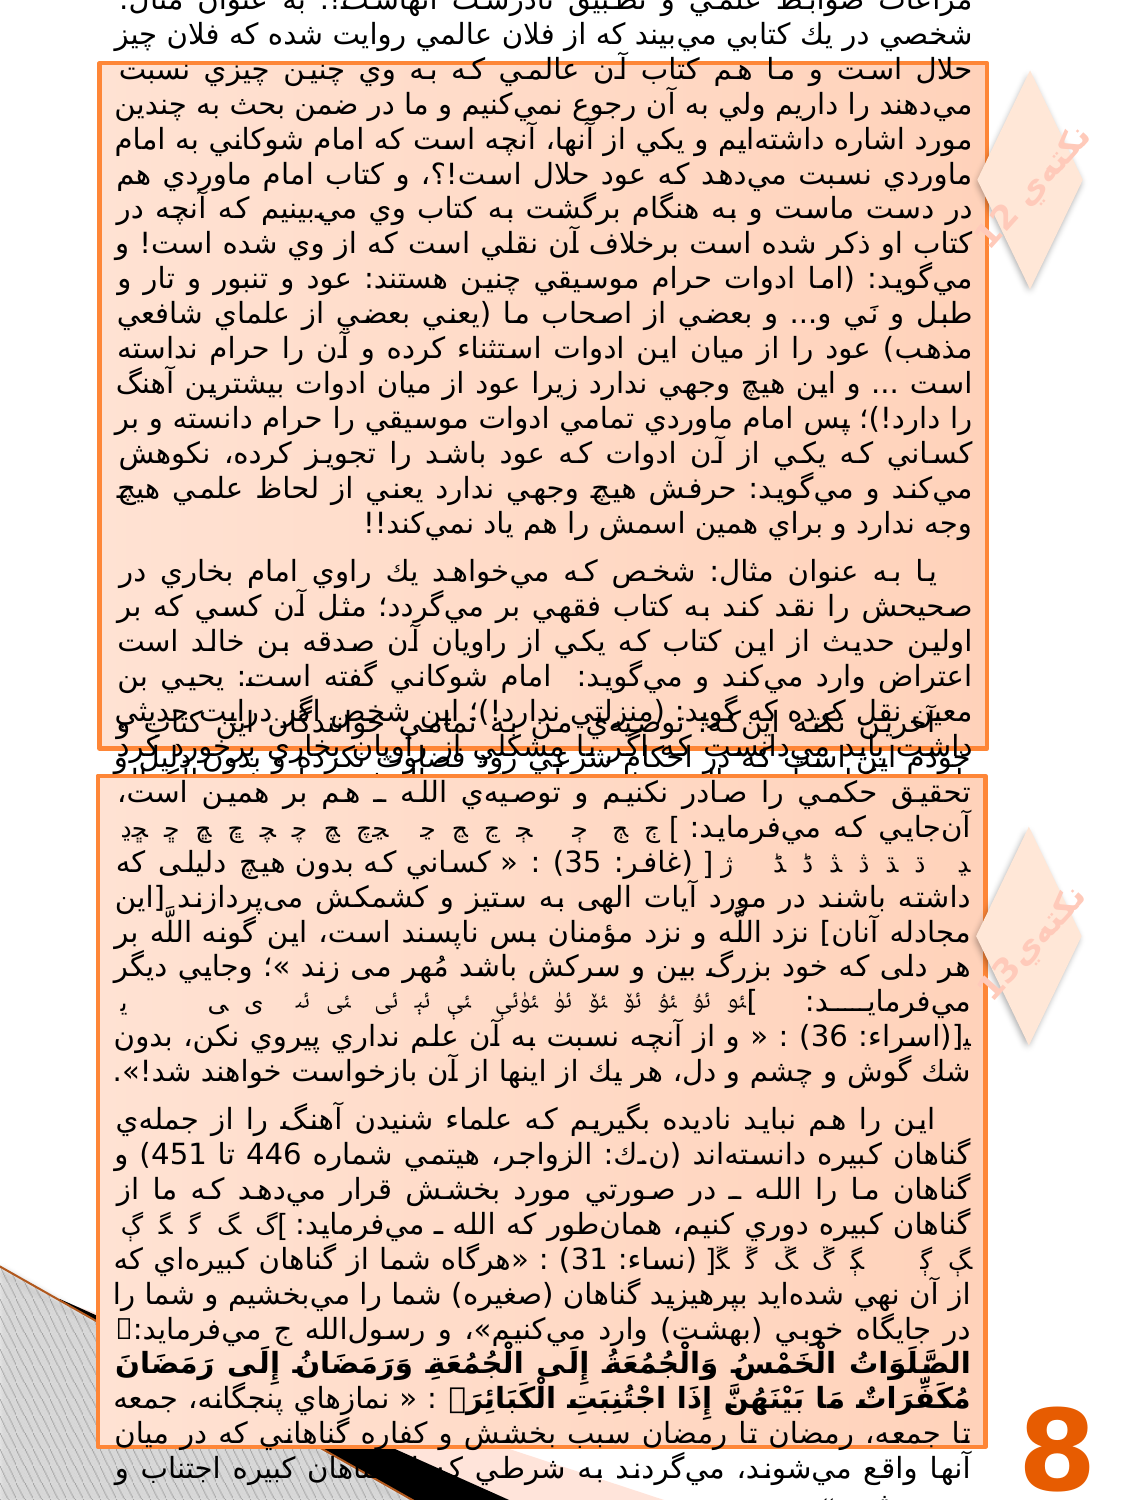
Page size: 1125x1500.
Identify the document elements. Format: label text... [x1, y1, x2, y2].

text_box نكته‌ي 12 [949, 98, 1114, 272]
text_box يكي از اسباب فهم و برداشت نادرست از حديث و قرآن عدم مراعات ضوابط علمي و تطبيق نادرست آنهاست!؛ به عنوان مثال: شخصي در يك كتابي مي‌بيند كه از فلان عالمي روايت شده كه فلان چيز حلال است و ما هم كتاب آن عالمي كه به وي چنين چيزي نسبت مي‌دهند را داريم ولي به آن رجوع نمي‌كنيم و ما در ضمن بحث به چندين مورد اشاره داشته‌ايم و يكي از آنها، آنچه است كه امام شوكاني به امام ماوردي نسبت مي‌دهد كه عود حلال است!؟، و كتاب امام ماوردي هم در دست ماست و به هنگام برگشت به كتاب وي مي‌بينيم كه آنچه در كتاب او ذكر شده است برخلاف آن نقلي است كه از وي شده است! و مي‌گويد: (اما ادوات حرام موسيقي چنين هستند: عود و تنبور و تار و طبل و نَي و... و بعضي از اصحاب ما (يعني بعضي از علماي شافعي مذهب) عود را از ميان اين ادوات استثناء كرده و آن را حرام نداسته است ... و اين هيچ وجهي ندارد زيرا عود از ميان ادوات بيشترين آهنگ را دارد!)؛ پس امام ماوردي تمامي ادوات موسيقي را حرام دانسته و بر كساني كه يكي از آن ادوات كه عود باشد را تجويز كرده، نكوهش مي‌كند و مي‌گويد: حرفش هيچ وجهي ندارد يعني از لحاظ علمي هيچ وجه ندارد و براي همين اسمش را هم ياد نمي‌كند!! يا به عنوان مثال: شخص كه مي‌خواهد يك راوي امام بخاري در صحيحش را نقد كند به كتاب فقهي بر مي‌گردد؛ مثل آن كسي كه بر اولين حديث از اين كتاب كه يكي از راويان آن صدقه بن خالد است اعتراض وارد مي‌كند و مي‌گويد: امام شوكاني گفته‌ است: يحيي بن معين نقل كرده كه گويد: (منزلتي ندارد!)؛ اين شخص اگر درايت حديثي داشت بايد مي‌دانست كه اگر با مشكلي از راويان بخاري برخورد كرد بايد به كتاب‌هاي رجال حديثي مثل: تقريب التهذيب يا تهذيب الكمال برگردد نه يك كتابي كه در قرن سيزدهم در شرح فقهي احاديث نوشته شده است!! [97, 61, 989, 751]
text_box [3, 1276, 96, 1332]
text_box [975, 68, 1055, 197]
text_box [1008, 927, 1084, 1048]
text_box [974, 824, 1054, 953]
text_box آخرين نكته اين‌كه: توصيه‌ي من به تمامي خوانندگان اين كتاب و خودم اين است كه در احكام شرعي زود قضاوت نكرده و بدون دليل و تحقيق حكمي را صادر نكنيم و توصيه‌ي الله ـ هم بر همين است، آن‌جايي كه مي‌فرمايد: ] ﭲ ﭳ ﭴ ﭵ ﭶ ﭷ ﭸ ﭹﭺ ﭻ ﭼ ﭽ ﭾ ﭿ ﮀ ﮁﮂ ﮃ ﮄ ﮅ ﮆ ﮇ ﮈ ﮉ ﮊ [ (غافر: 35) : « كساني كه بدون هيچ دلیلی که داشته باشند در مورد آیات الهی‌ به ‌ستیز و کشمکش می‌پردازند ‌[این ‌مجادله‌ آنان] ‌نزد اللَّه ‌و نزد ‌مؤمنان ‌بس ناپسند است، این گونه اللَّه بر هر دلی که خود بزرگ بین و سرکش باشد مُهر می زند »؛ وجايي ديگر مي‌فرمايد: ]ﯯ ﯰ ﯱ ﯲ ﯳ ﯴ ﯵﯶ ﯷ ﯸ ﯹ ﯺ ﯻ ﯼ ﯽ ﯾ ﯿ[(اسراء: 36) : « و از آنچه نسبت به آن علم نداري پيروي نكن، بدون شك گوش و چشم و دل، هر يك از اينها از آن بازخواست خواهند شد!». اين را هم نبايد ناديده بگيريم كه علماء شنيدن آهنگ را از جمله‌ي گناهان كبيره دانسته‌اند (ن.ك: الزواجر، هيتمي شماره 446 تا 451) و گناهان ما را الله ـ در صورتي مورد بخشش قرار مي‌دهد كه ما از گناهان كبيره دوري كنيم، همان‌طور كه الله ـ مي‌فرمايد: ]ﮒ ﮓ ﮔ ﮕ ﮖ ﮗ ﮘ ﮙ ﮚ ﮛ ﮜ ﮝ[ (نساء: 31) : «هرگاه شما از گناهان كبيره‌اي كه از آن نهي شده‌ايد بپرهيزيد گناهان (صغيره‌) شما را مي‌بخشيم و شما را در جايگاه خوبي (بهشت) وارد مي‌كنيم»، و رسول‌الله ج مي‌فرمايد: الصَّلَوَاتُ الْخَمْسُ وَالْجُمُعَةُ إِلَى الْجُمُعَةِ وَرَمَضَانُ إِلَى رَمَضَانَ مُكَفِّرَاتٌ مَا بَيْنَهُنَّ إِذَا اجْتُنِبَتِ الْكَبَائِرَ : « نمازهاي پنجگانه، جمعه تا جمعه، رمضان تا رمضان سبب بخشش و كفاره گناهاني كه در ميان آنها واقع مي‌شوند، مي‌گردند به شرطي كه از گناهان كبيره اجتناب و دوري شود ». [96, 774, 988, 1449]
text_box نكته‌ي13 [951, 858, 1109, 1024]
text_box [305, 1449, 399, 1500]
text_box [1009, 171, 1085, 292]
text_box 8 [1031, 1370, 1112, 1500]
